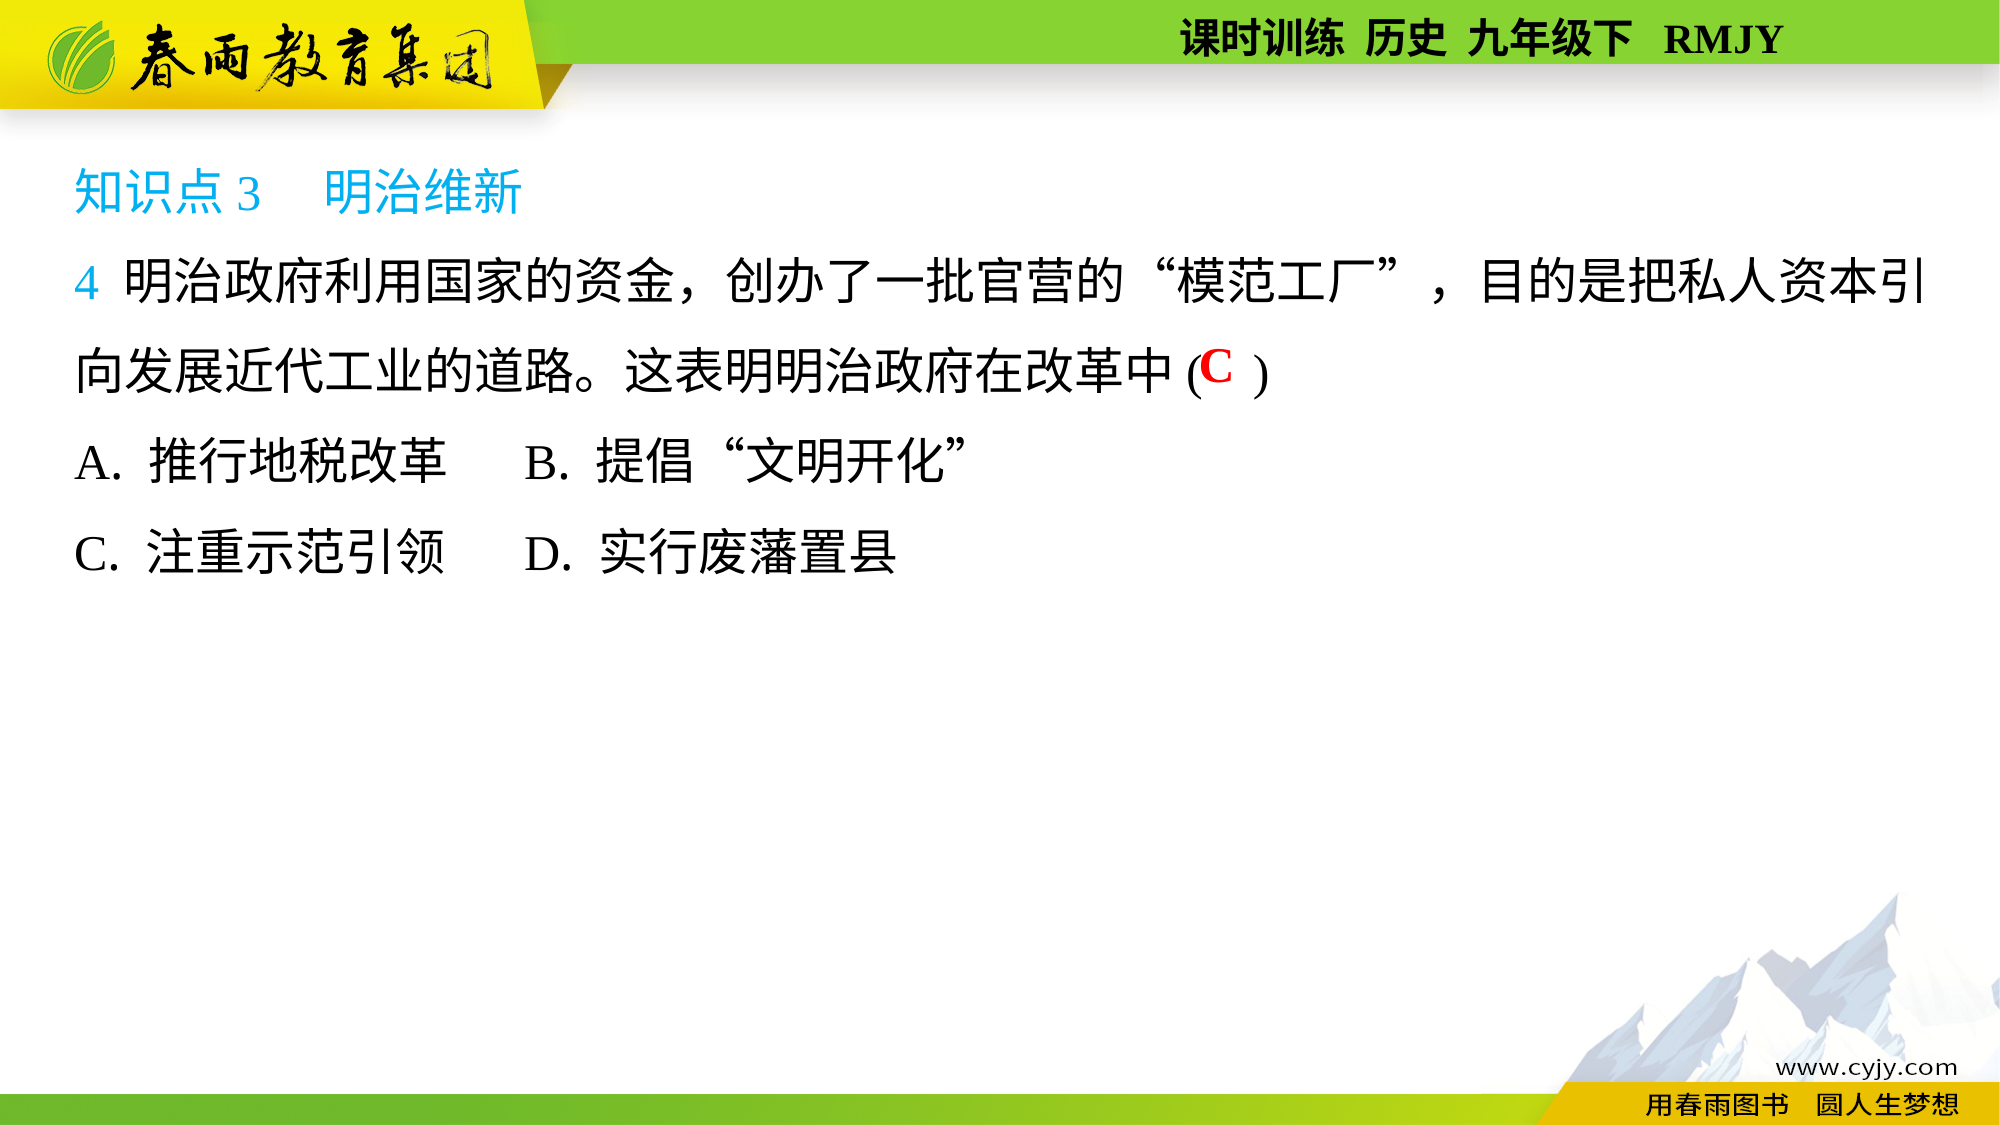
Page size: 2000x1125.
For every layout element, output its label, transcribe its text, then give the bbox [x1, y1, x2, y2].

list 知识点3 明治维新 4 明治政府利用国家的资金，创办了一批官营的“模范工厂”，目的是把私人资本引向发展近代工业的道路。这表明明治政府在改革中( ) A. 推行地税改革 B. 提倡“文明开化” C. 注重示范引领 D. 实行废藩置县 [59, 122, 1944, 592]
picture [0, 0, 2000, 1125]
text_box C [1183, 324, 1250, 400]
